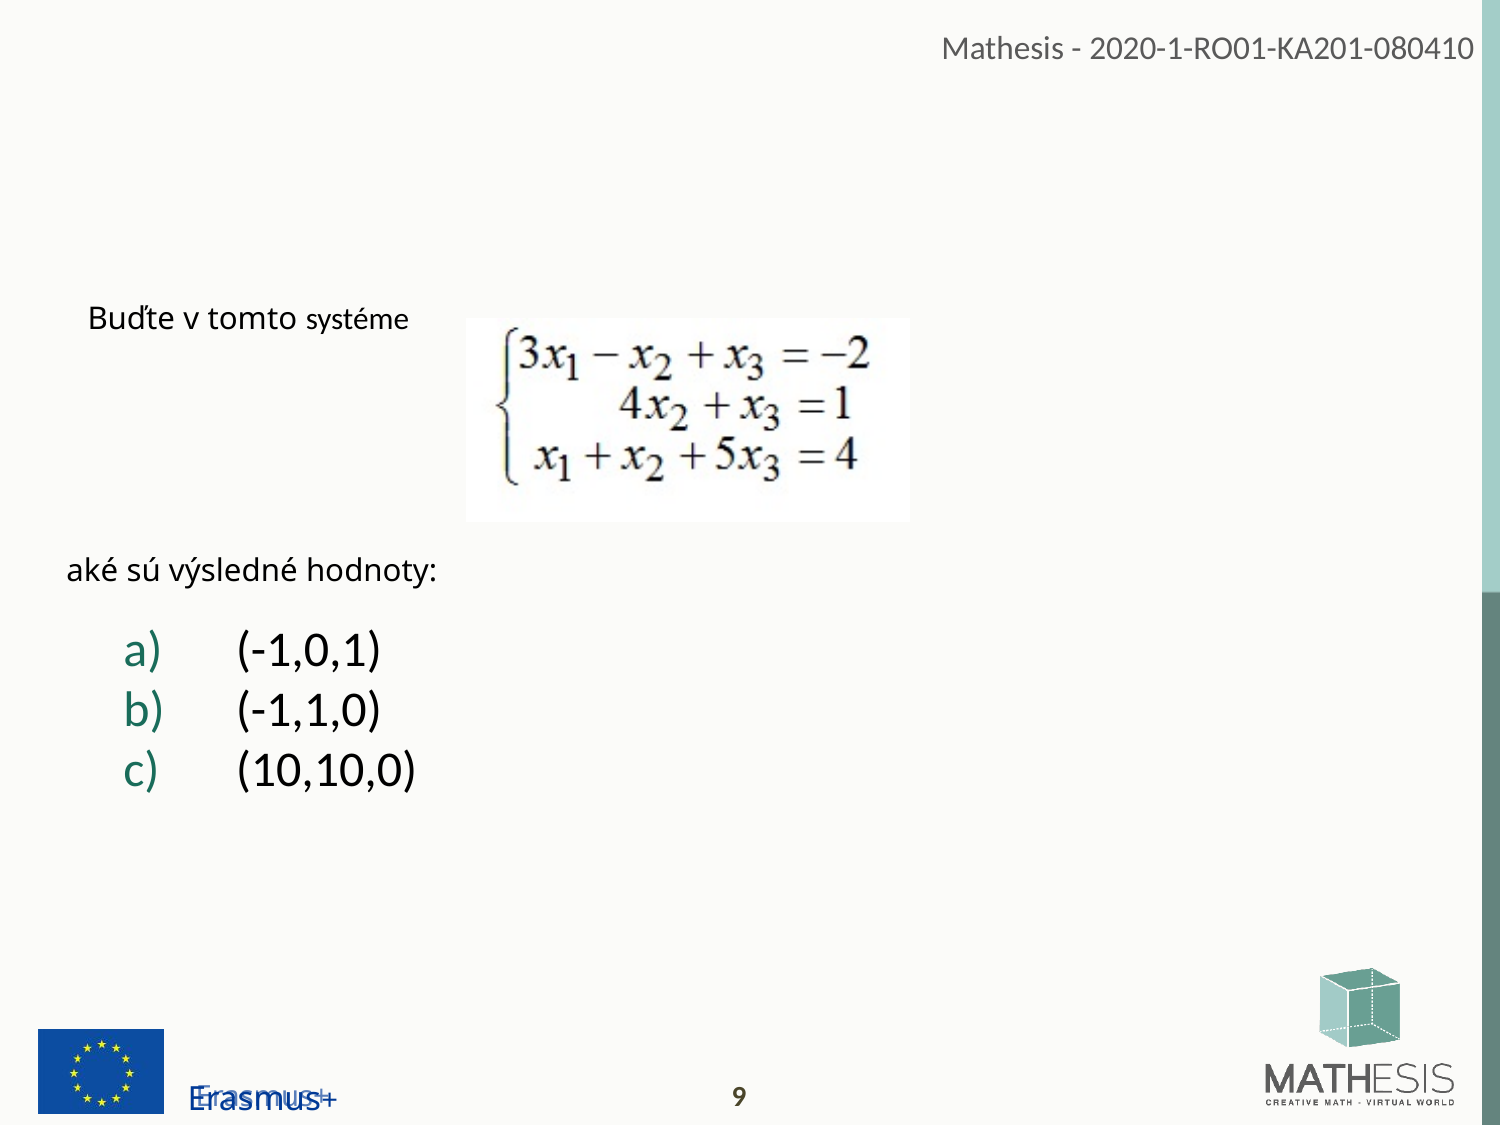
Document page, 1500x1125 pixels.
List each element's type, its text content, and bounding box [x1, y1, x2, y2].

text_box aké sú výsledné hodnoty: [55, 544, 450, 593]
picture [38, 1029, 164, 1114]
picture [465, 318, 910, 522]
text_box Buďte v tomto systéme [76, 292, 428, 342]
text_box [428, 295, 1500, 341]
text_box (-1,0,1) (-1,1,0) (10,10,0) [112, 611, 1416, 803]
